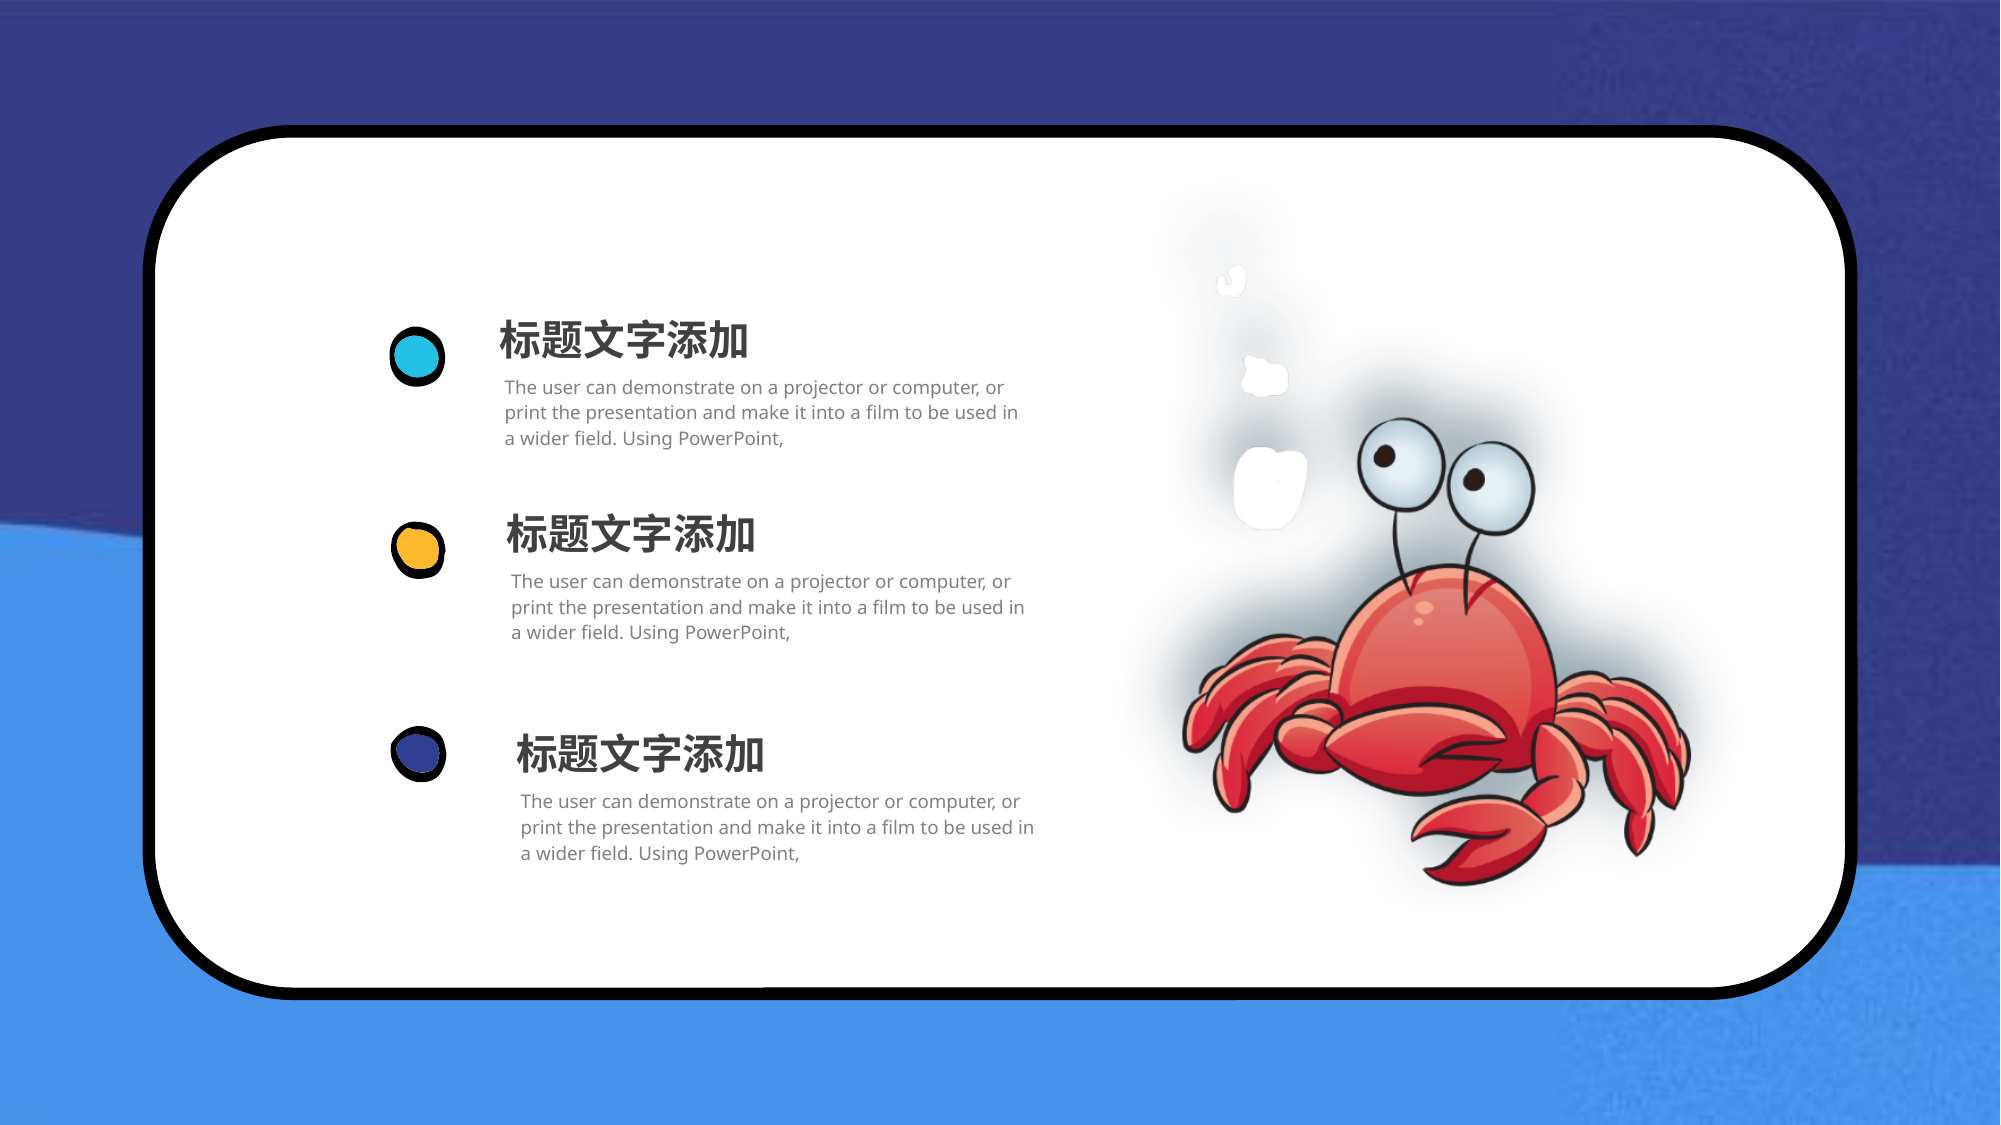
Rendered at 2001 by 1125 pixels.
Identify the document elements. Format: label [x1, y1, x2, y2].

text_box [501, 710, 1074, 871]
text_box [491, 490, 1065, 651]
picture [0, 0, 2000, 1125]
text_box [485, 296, 1058, 457]
